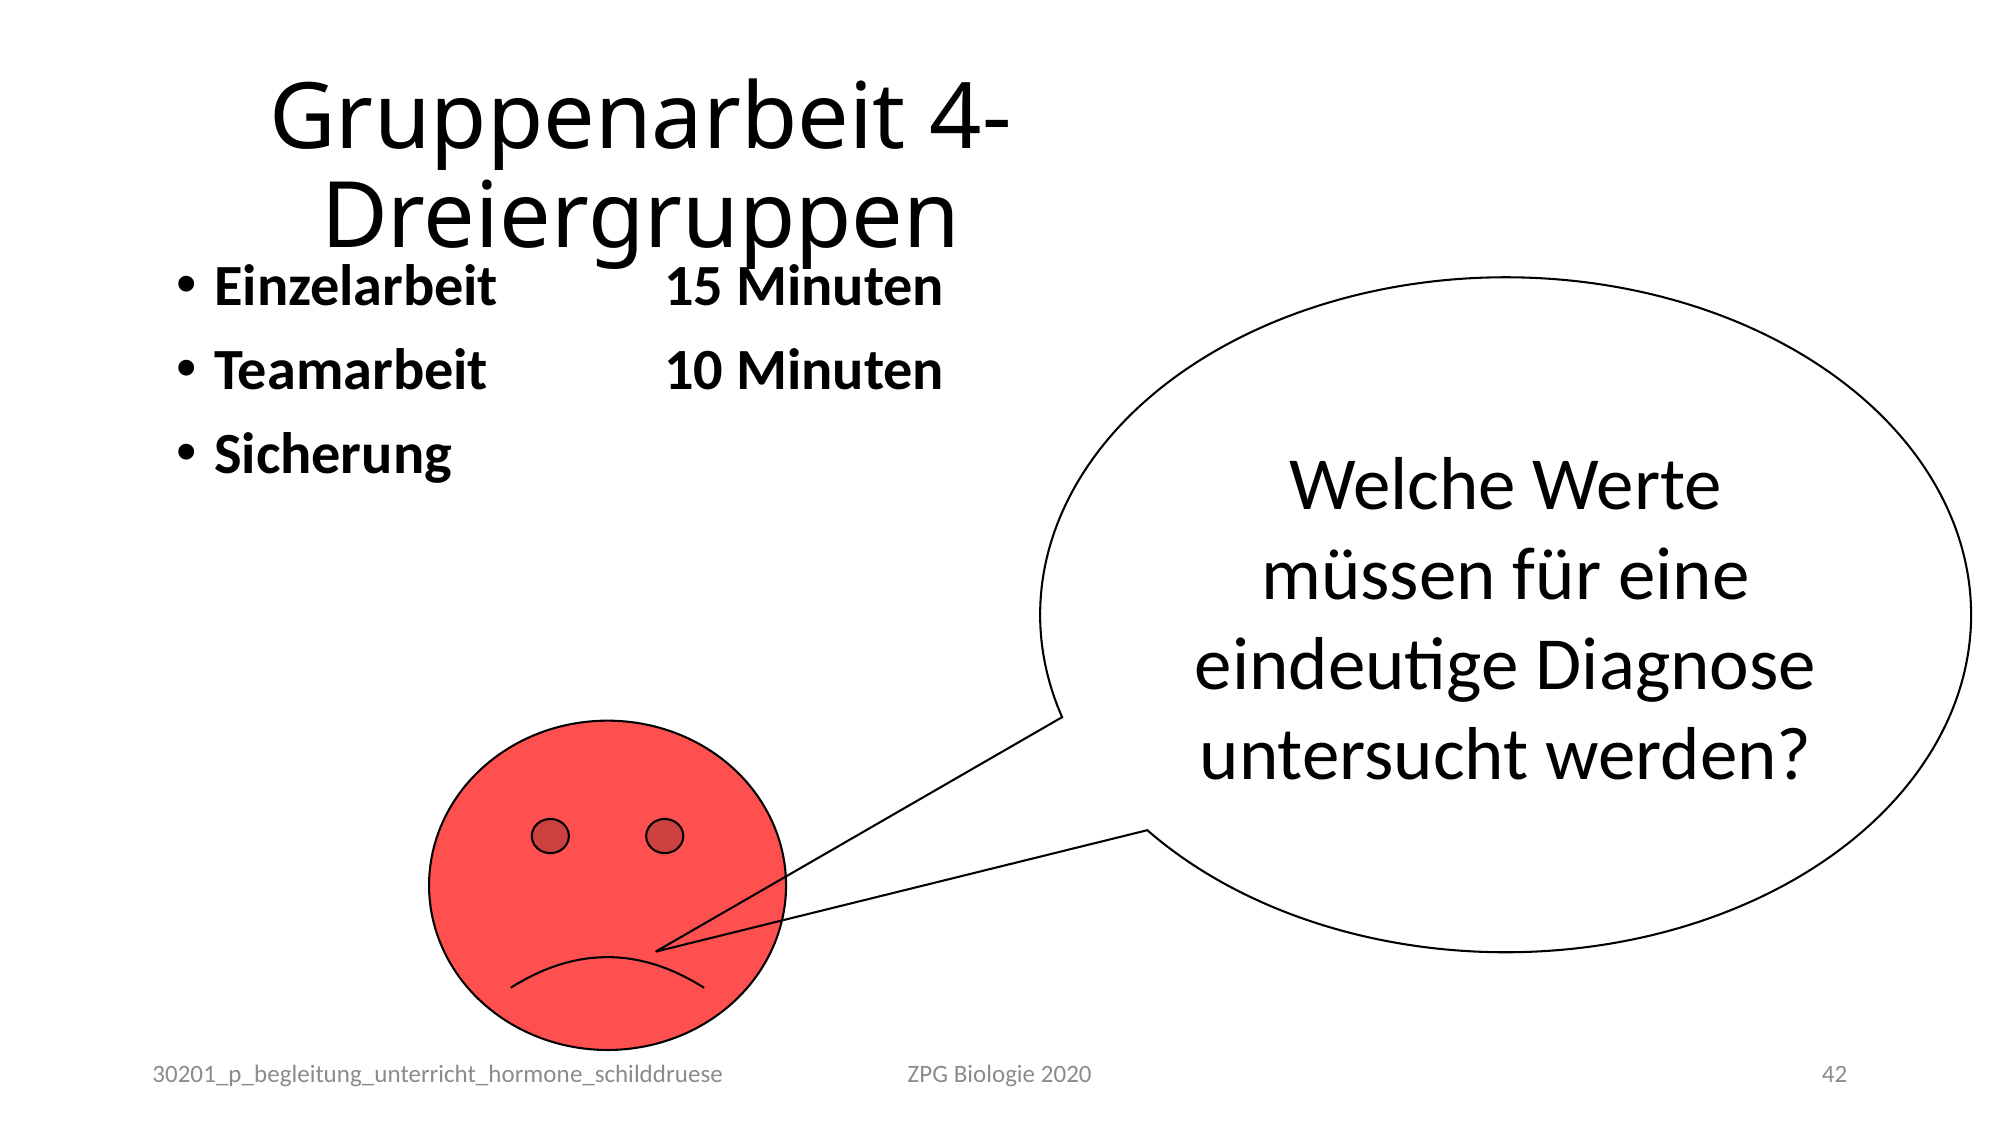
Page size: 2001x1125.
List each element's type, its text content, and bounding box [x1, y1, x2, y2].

title Gruppenarbeit 4-Dreiergruppen [36, 59, 1246, 278]
list Einzelarbeit 15 Minuten Teamarbeit 10 Minuten Sicherung [161, 247, 1121, 561]
slide_number 42 [1412, 1042, 1863, 1103]
footer ZPG Biologie 2020 [662, 1042, 1338, 1103]
text_box [428, 719, 787, 1042]
text_box Welche Werte müssen für eine eindeutige Diagnose untersucht werden? [655, 276, 1973, 954]
slide_number 30201_p_begleitung_unterricht_hormone_schilddruese [137, 1042, 662, 1103]
